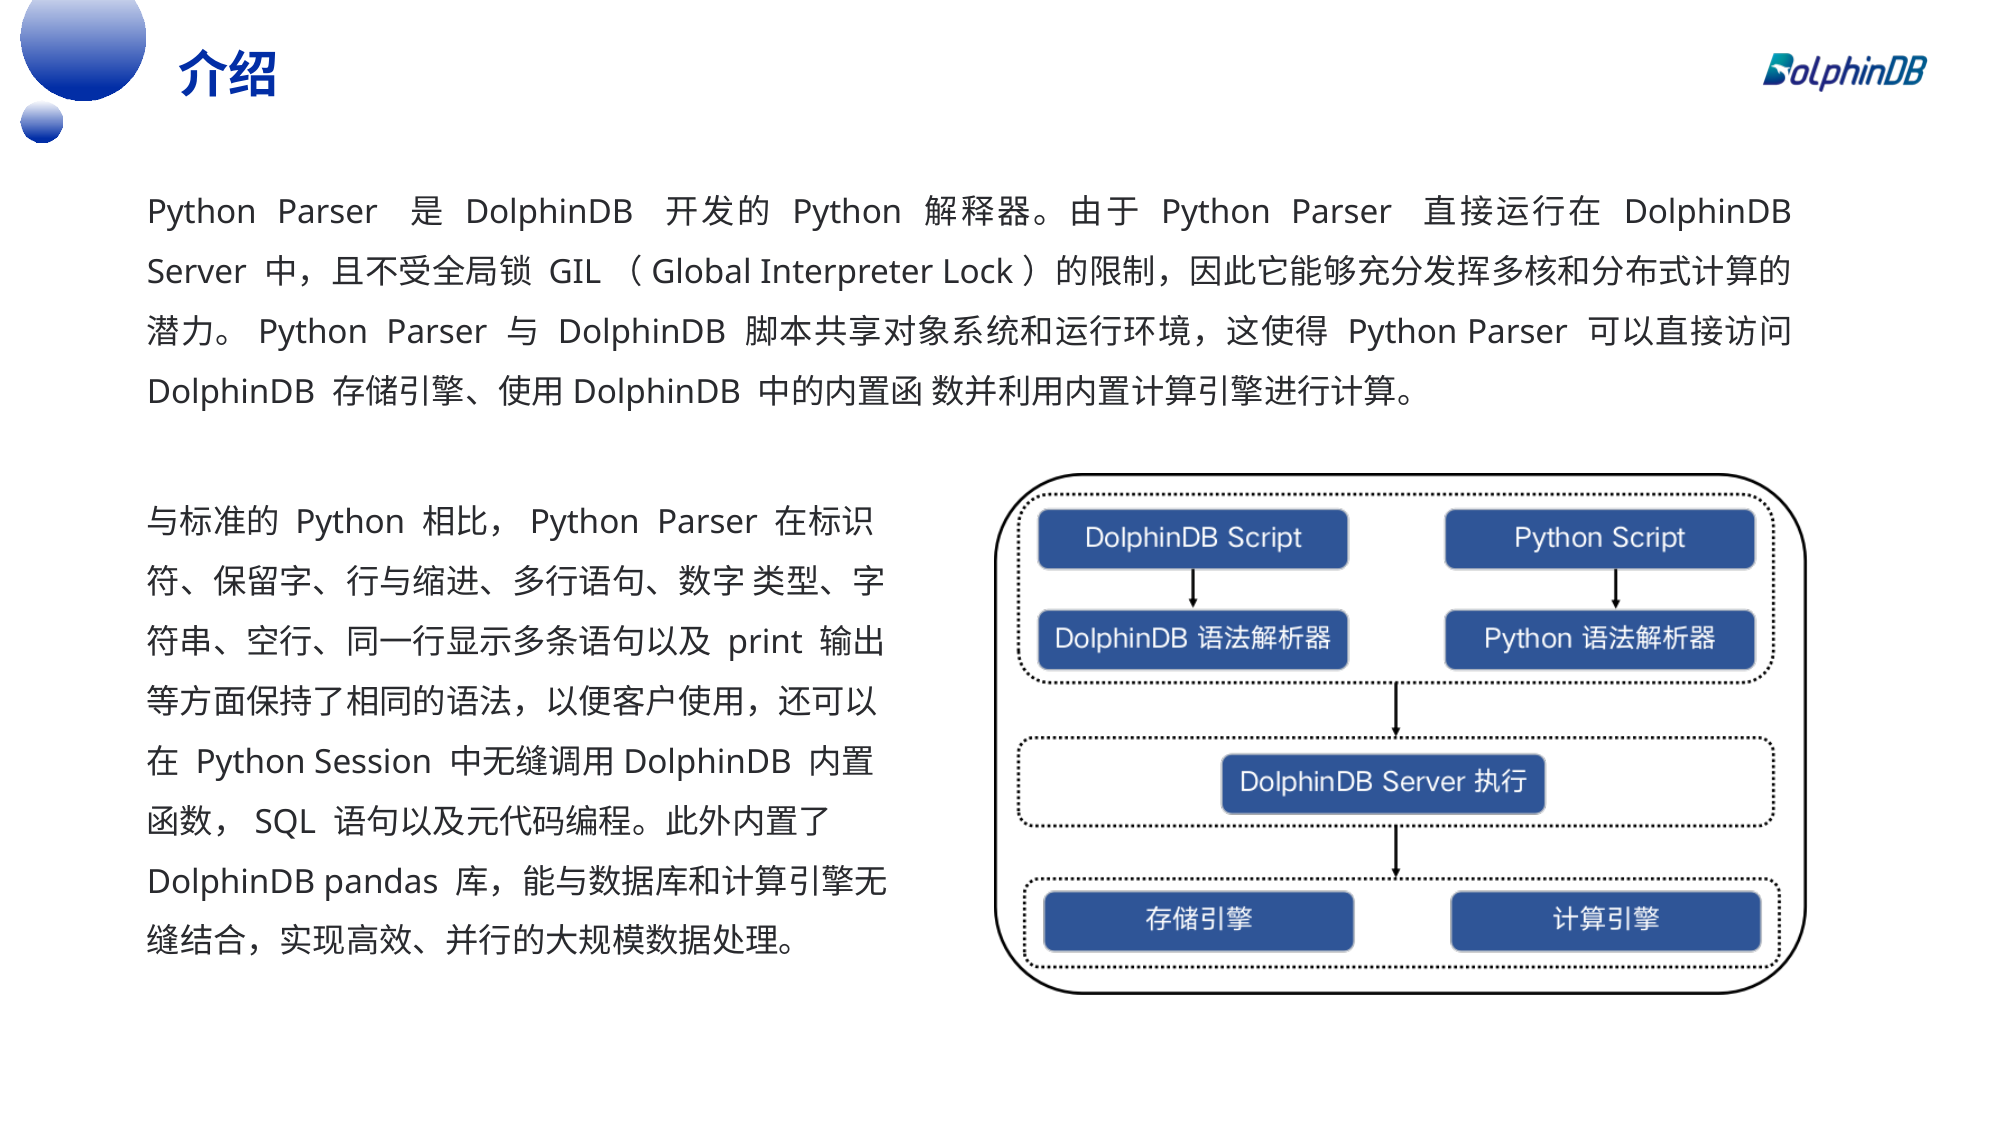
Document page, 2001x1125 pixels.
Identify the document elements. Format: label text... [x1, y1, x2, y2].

text_box [19, 0, 147, 102]
text_box 与标准的 Python 相比，Python Parser 在标识符、保留字、行与缩进、多行语句、数字 类型、字符串、空行、同一行显示多条语句以及 print 输出等方面保持了相同的语法，以便客户使用，还可以在 Python Session 中无缝调用DolphinDB 内置函数，SQL 语句以及元代码编程。此外内置了 DolphinDB pandas 库，能与数据库和计算引擎无缝结合，实现高效、并行的大规模数据处理。 [132, 473, 914, 990]
picture [994, 473, 1808, 995]
text_box 介绍 [163, 35, 1545, 110]
picture [1755, 47, 1929, 93]
text_box [19, 99, 64, 144]
text_box Python Parser 是 DolphinDB 开发的 Python 解释器。由于 Python Parser 直接运行在 DolphinDB Server 中，且不受全局锁 GIL（Global Interpreter Lock）的限制，因此它能够充分发挥多核和分布式计算的潜力。Python Parser 与 DolphinDB 脚本共享对象系统和运行环境，这使得 Python Parser 可以直接访问 DolphinDB 存储引擎、使用DolphinDB 中的内置函 数并利用内置计算引擎进行计算。 [132, 163, 1807, 418]
